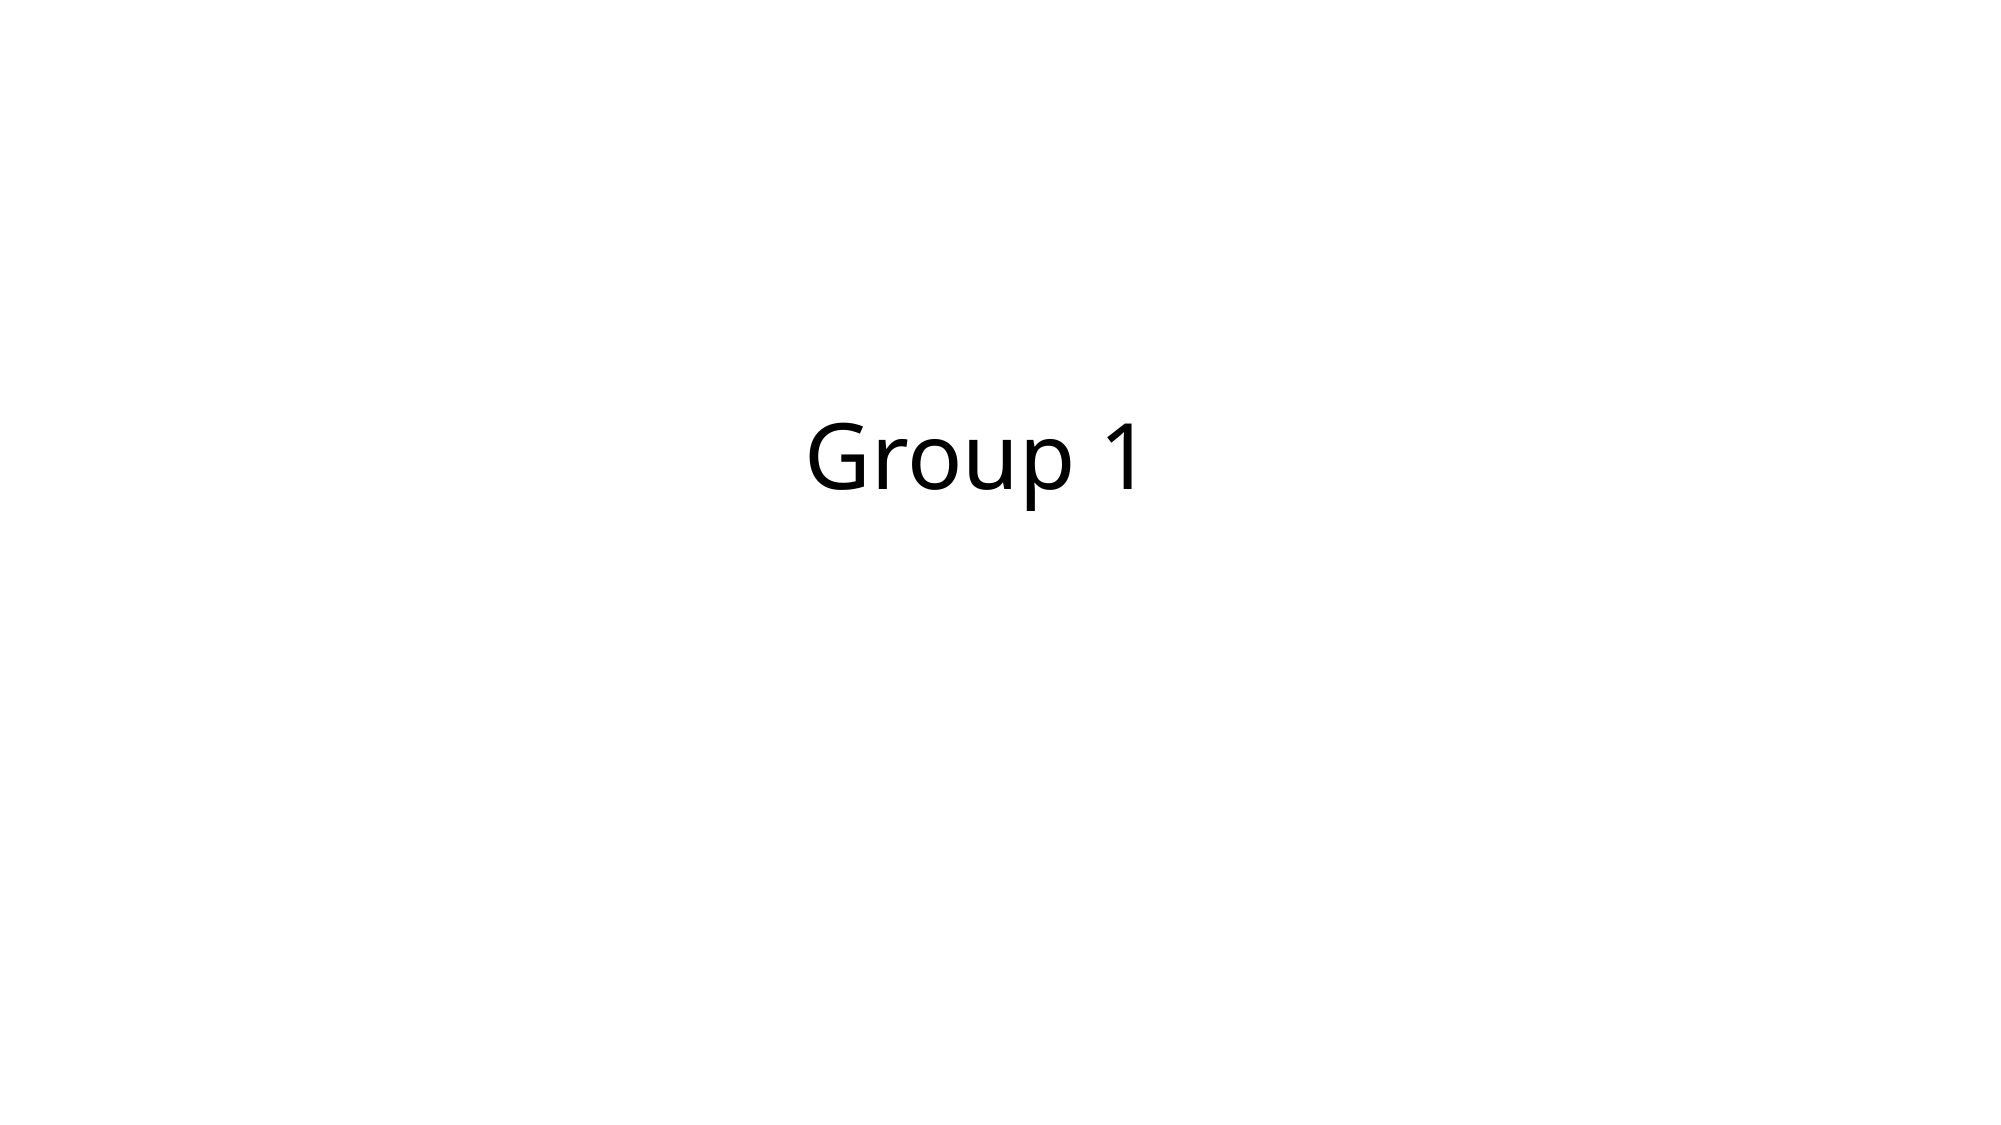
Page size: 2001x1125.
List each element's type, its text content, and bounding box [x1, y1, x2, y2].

title Group 1 [115, 351, 1841, 569]
